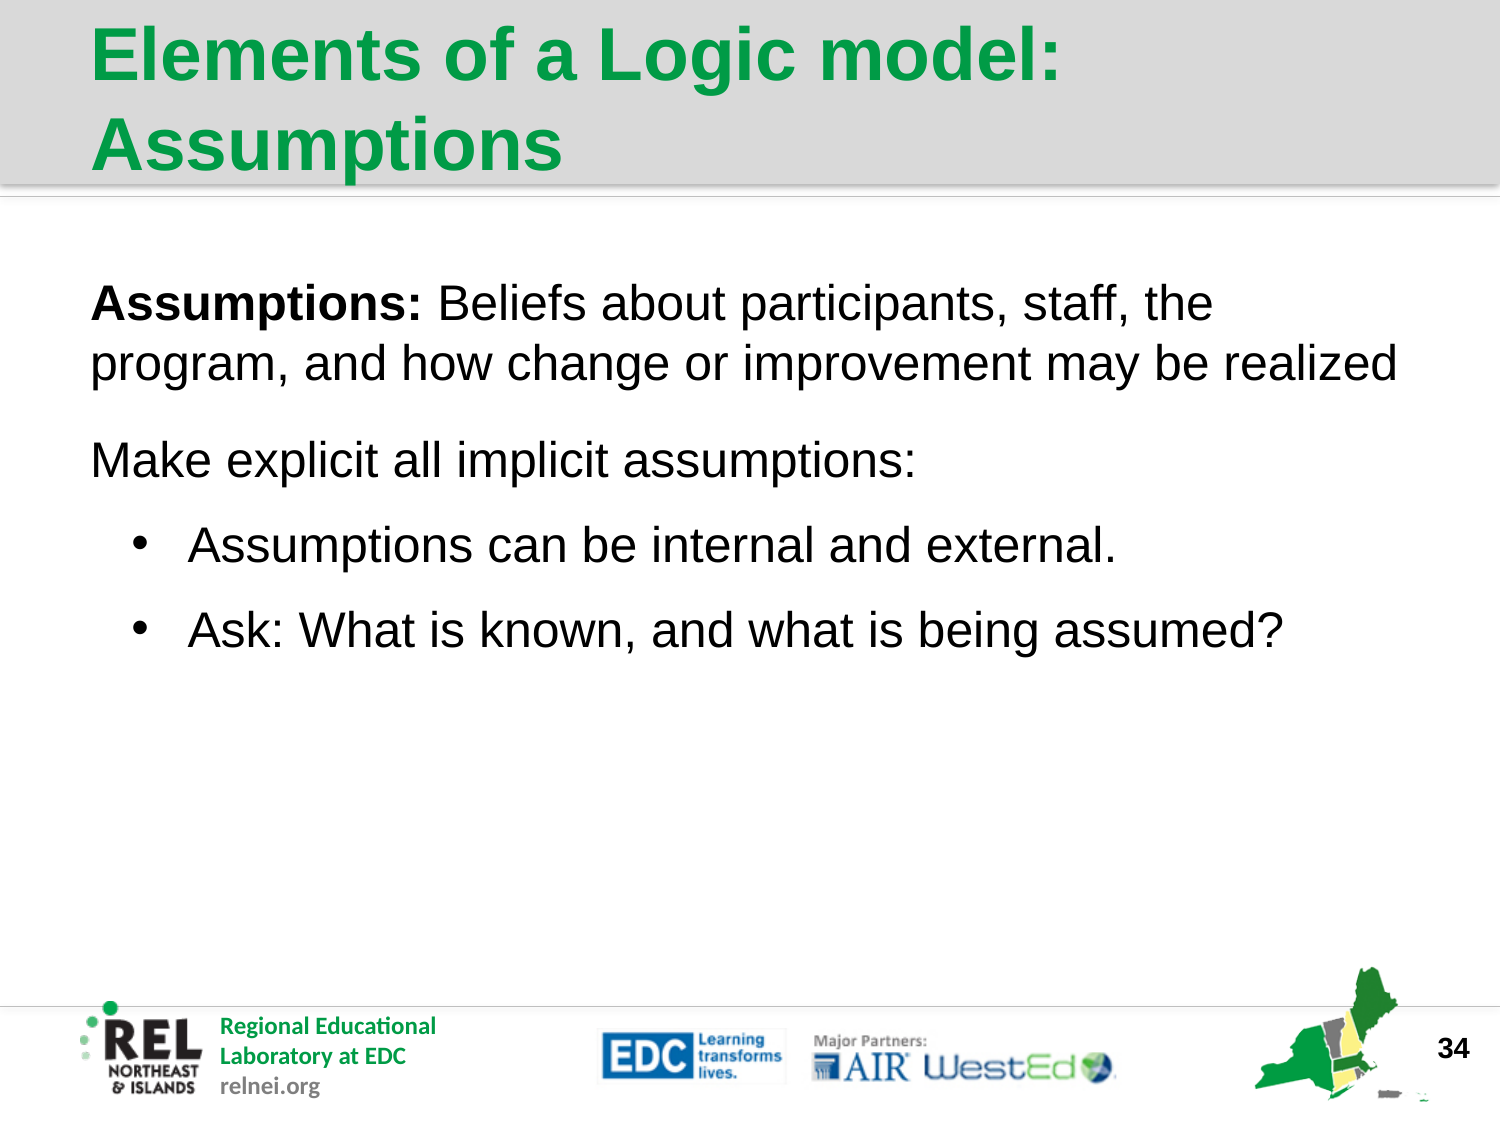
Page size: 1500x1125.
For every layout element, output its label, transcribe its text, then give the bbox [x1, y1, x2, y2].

title Elements of a Logic model: Assumptions [75, 25, 1425, 165]
picture [80, 1001, 227, 1108]
picture [1245, 964, 1442, 1103]
picture [594, 1028, 1138, 1091]
list Assumptions: Beliefs about participants, staff, the program, and how change or improvement may be realized Make explicit all implicit assumptions: Assumptions can be internal and external. Ask: What is known, and what is being assumed? [75, 262, 1425, 982]
slide_number 34 [1393, 1016, 1485, 1077]
